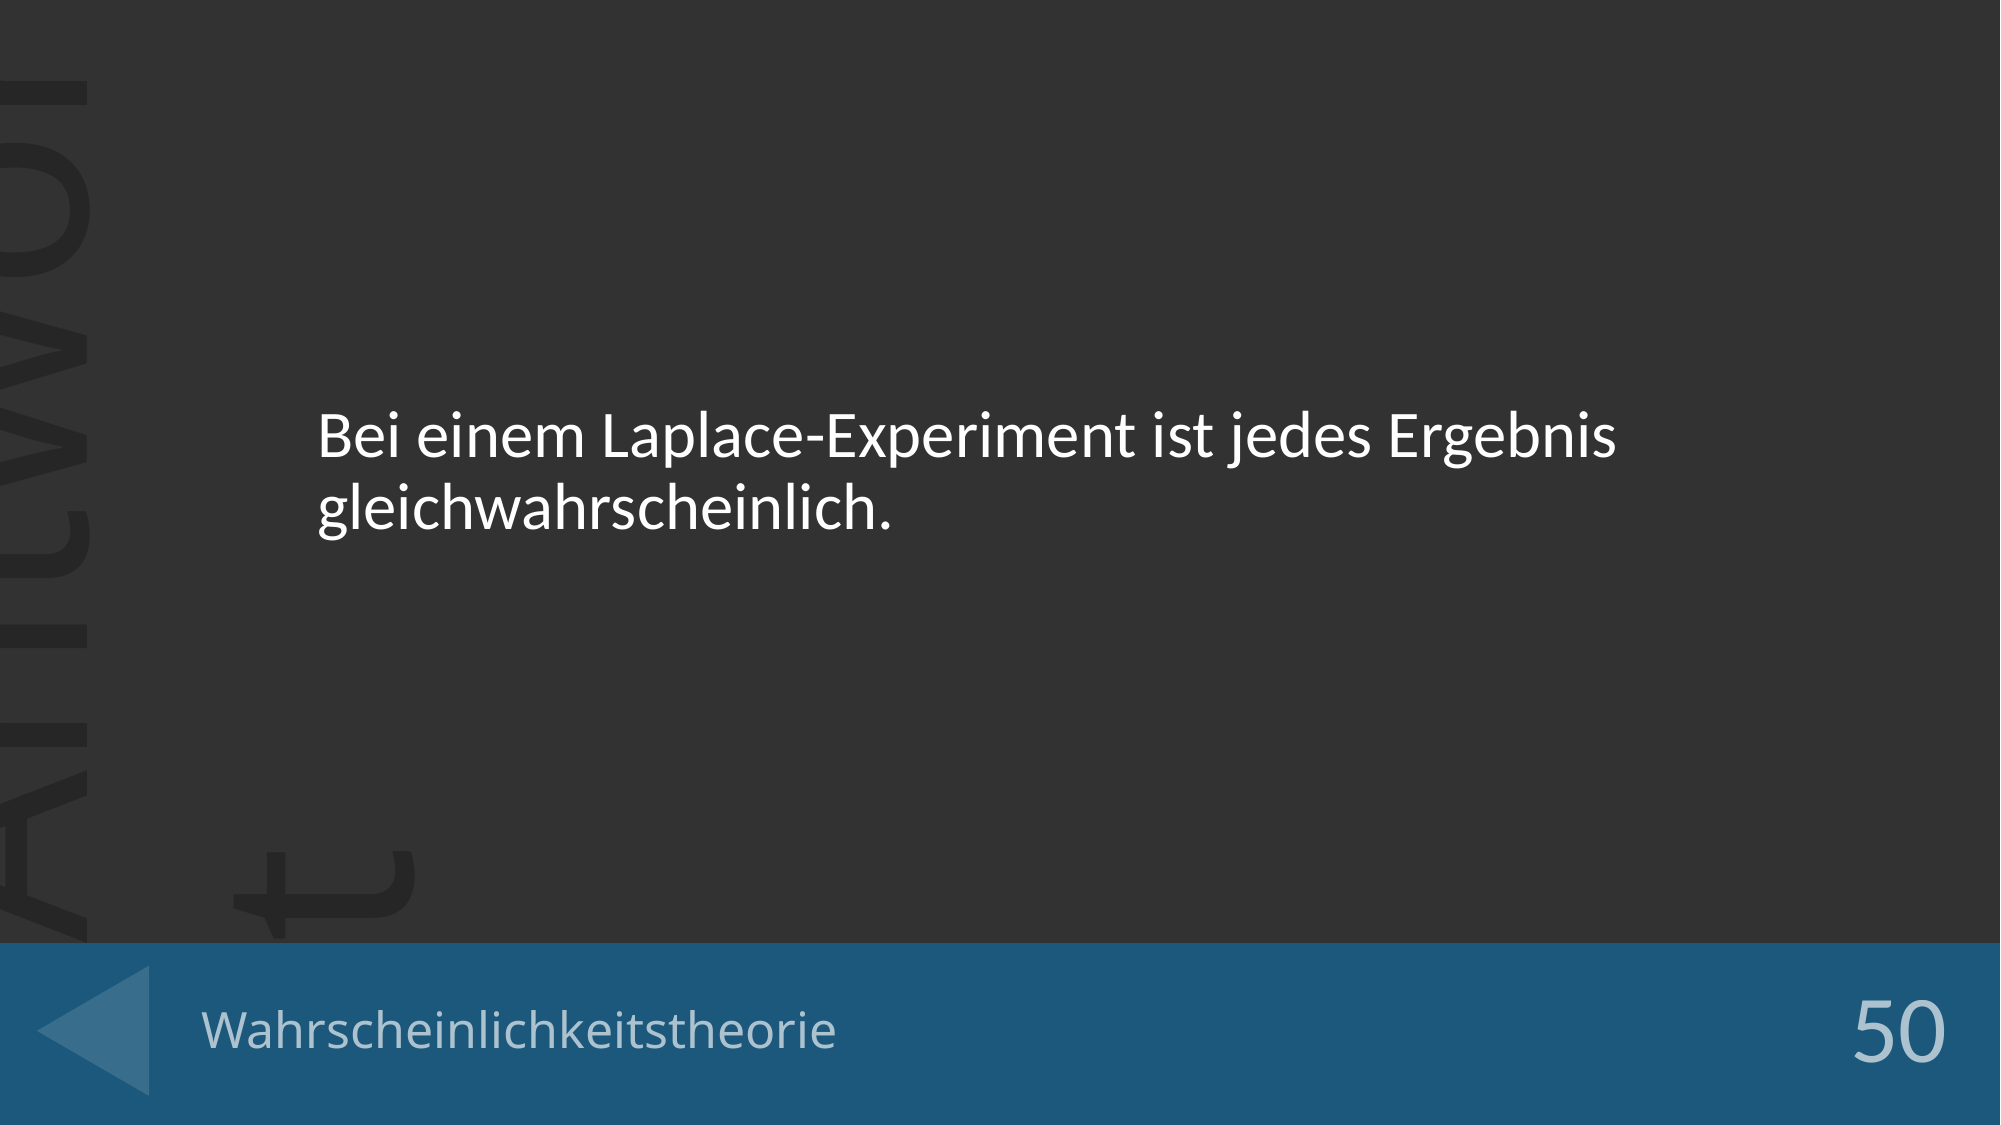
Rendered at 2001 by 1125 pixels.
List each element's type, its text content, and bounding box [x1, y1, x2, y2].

list 50 [1494, 967, 1963, 1097]
list Bei einem Laplace-Experiment ist jedes Ergebnis gleichwahrscheinlich. [302, 307, 1760, 636]
title Wahrscheinlichkeitstheorie [185, 967, 1494, 1097]
